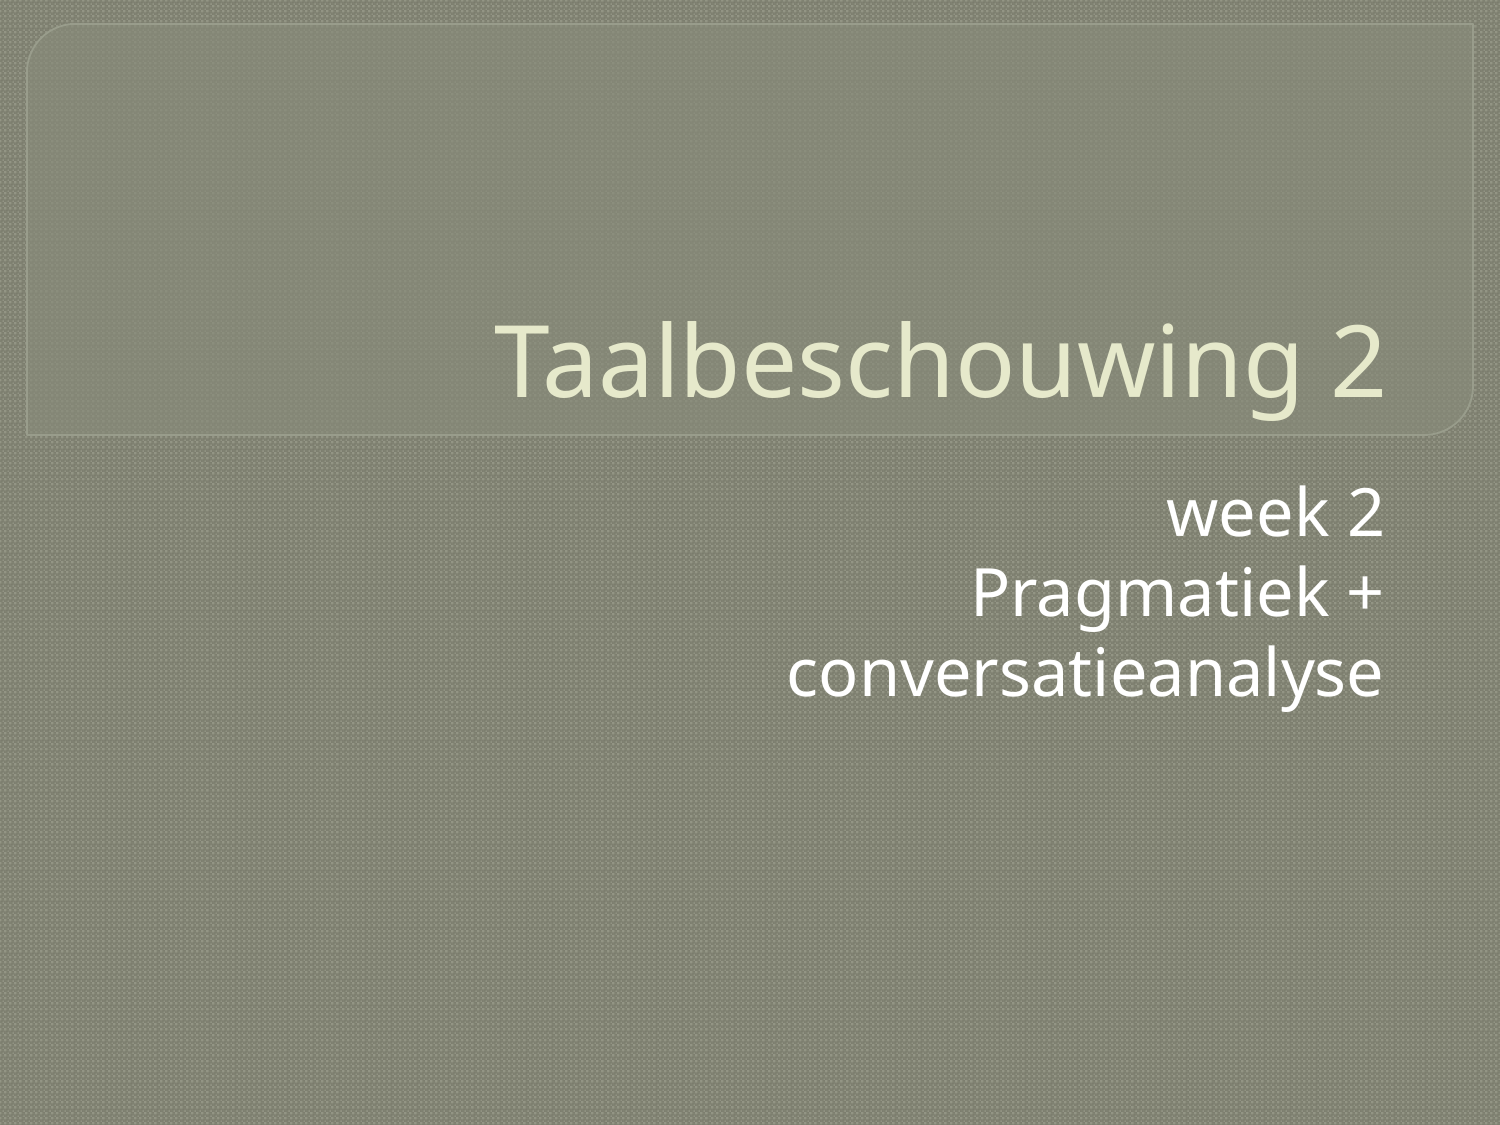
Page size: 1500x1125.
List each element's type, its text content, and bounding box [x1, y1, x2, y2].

subtitle week 2 Pragmatiek + conversatieanalyse [350, 462, 1427, 750]
title Taalbeschouwing 2 [76, 62, 1427, 425]
